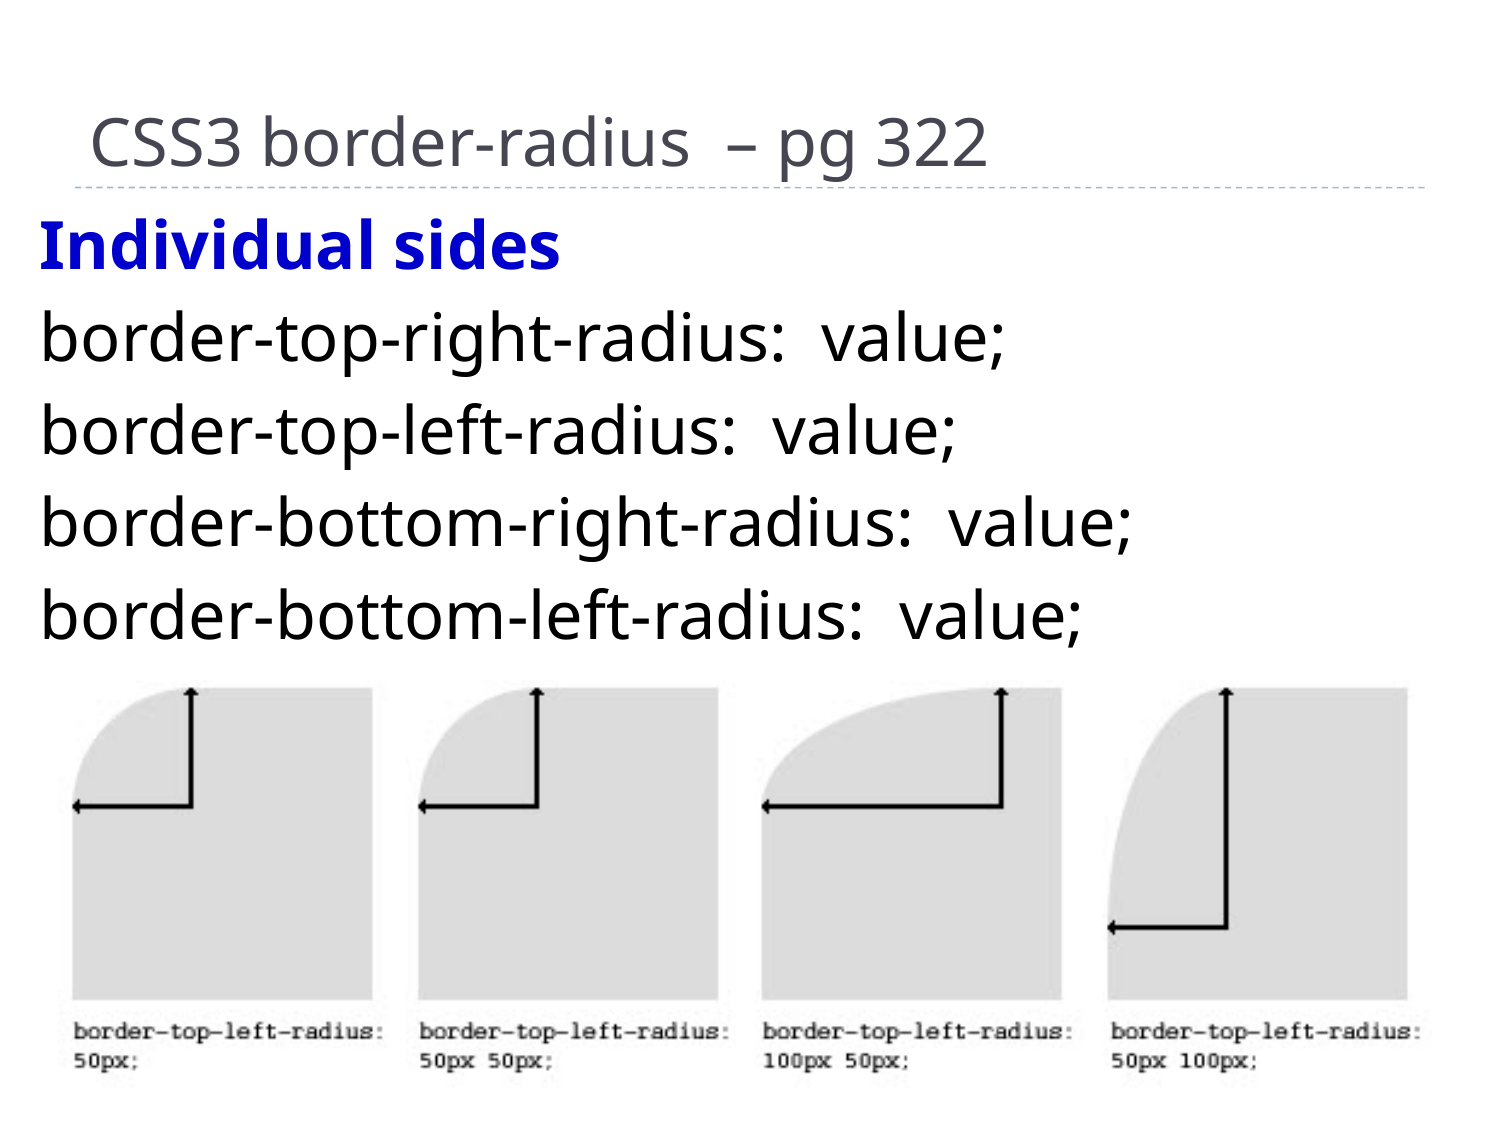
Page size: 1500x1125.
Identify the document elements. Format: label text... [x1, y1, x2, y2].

title CSS3 border-radius – pg 322 [75, 37, 1425, 188]
list Individual sides border-top-right-radius: value; border-top-left-radius: value; border-bottom-right-radius: value; border-bottom-left-radius: value; [24, 195, 1413, 662]
picture [20, 662, 1488, 1101]
